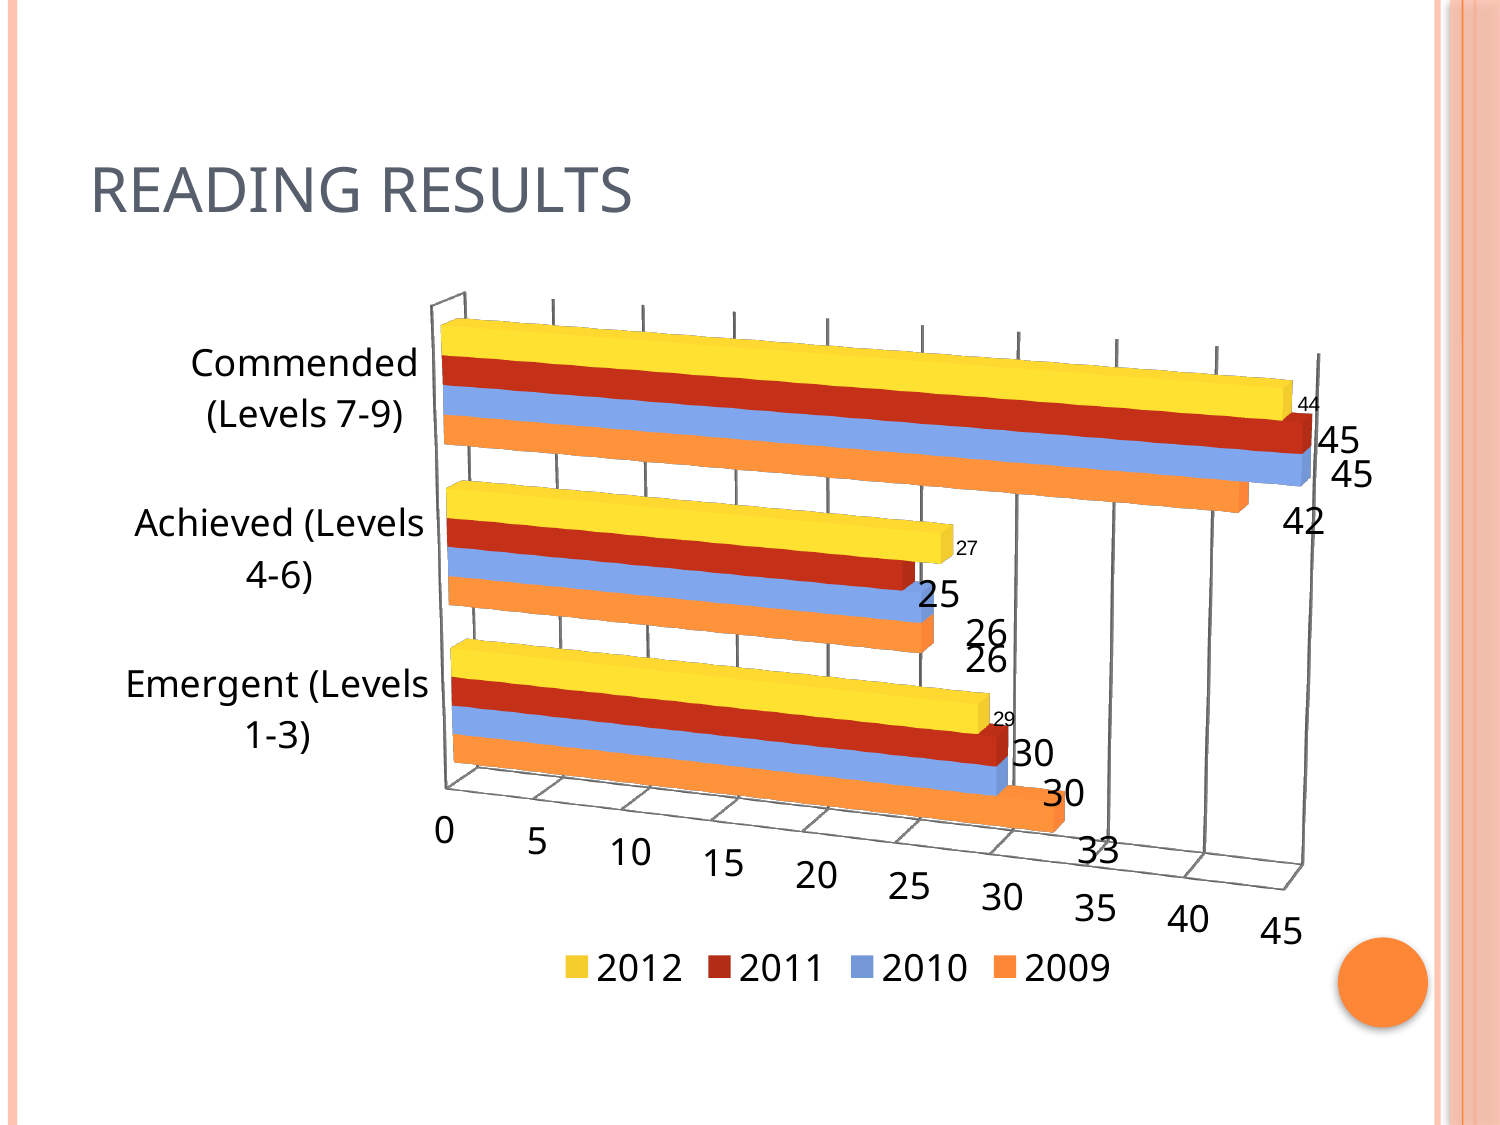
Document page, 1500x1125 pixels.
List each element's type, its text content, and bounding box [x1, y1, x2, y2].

title Reading Results [75, 45, 1300, 233]
chart [124, 211, 1500, 1001]
